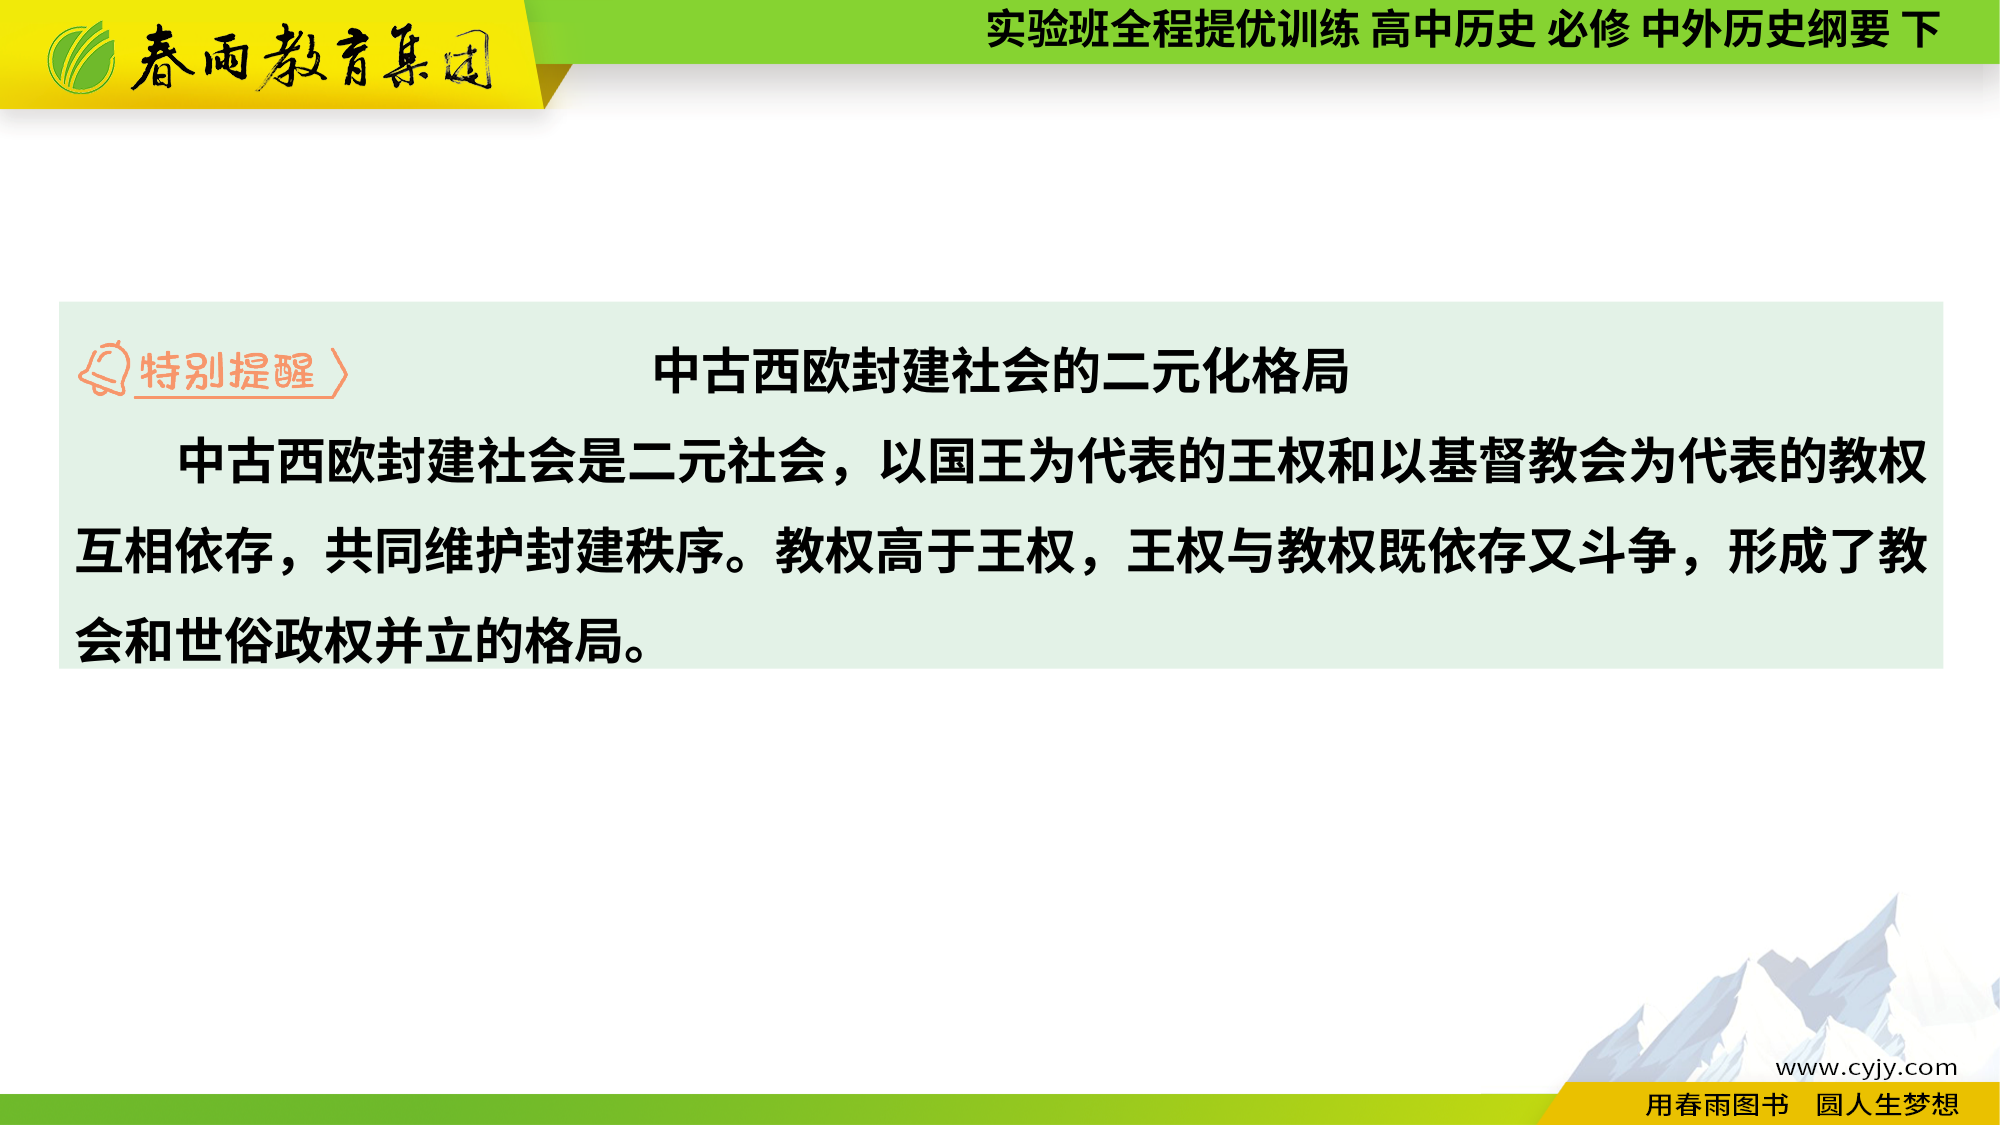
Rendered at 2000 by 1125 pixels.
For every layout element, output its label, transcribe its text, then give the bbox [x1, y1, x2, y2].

list 中古西欧封建社会的二元化格局 中古西欧封建社会是二元社会，以国王为代表的王权和以基督教会为代表的教权互相依存，共同维护封建秩序。教权高于王权，王权与教权既依存又斗争，形成了教会和世俗政权并立的格局。 [59, 301, 1944, 669]
picture [0, 0, 2000, 1125]
